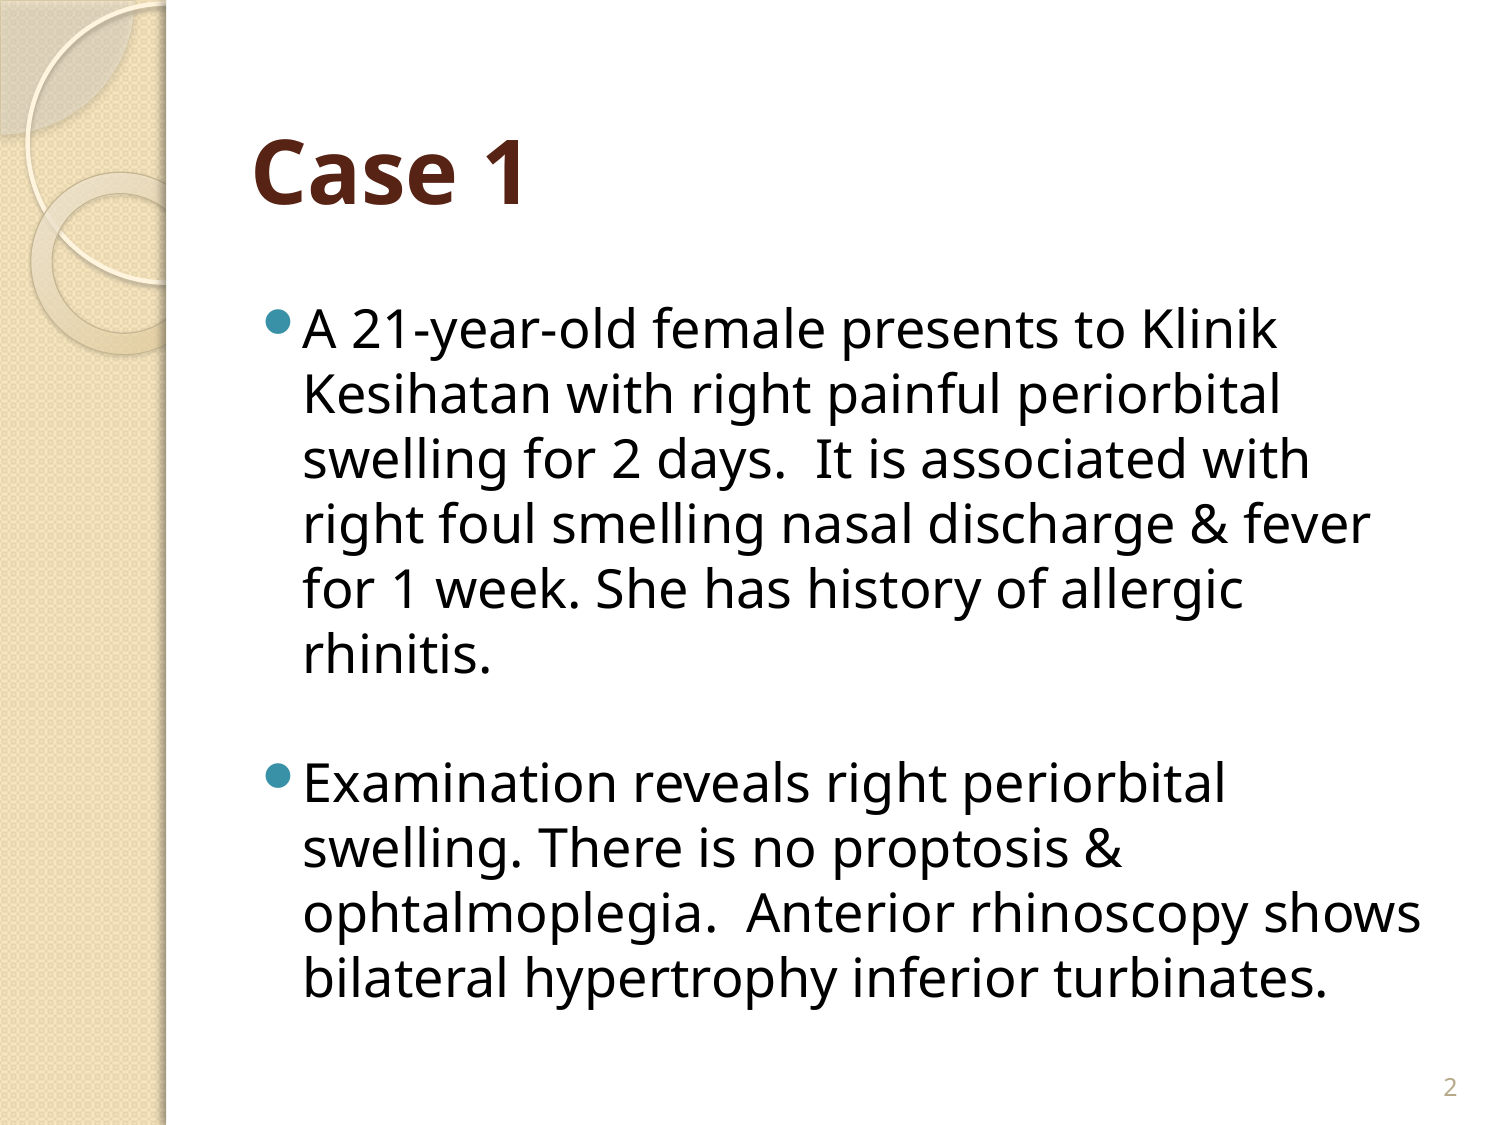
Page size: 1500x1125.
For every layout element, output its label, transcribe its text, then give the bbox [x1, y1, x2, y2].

list A 21-year-old female presents to Klinik Kesihatan with right painful periorbital swelling for 2 days. It is associated with right foul smelling nasal discharge & fever for 1 week. She has history of allergic rhinitis. Examination reveals right periorbital swelling. There is no proptosis & ophtalmoplegia. Anterior rhinoscopy shows bilateral hypertrophy inferior turbinates. [235, 287, 1450, 1063]
title Case 1 [235, 75, 1466, 263]
slide_number 2 [1413, 1034, 1488, 1113]
